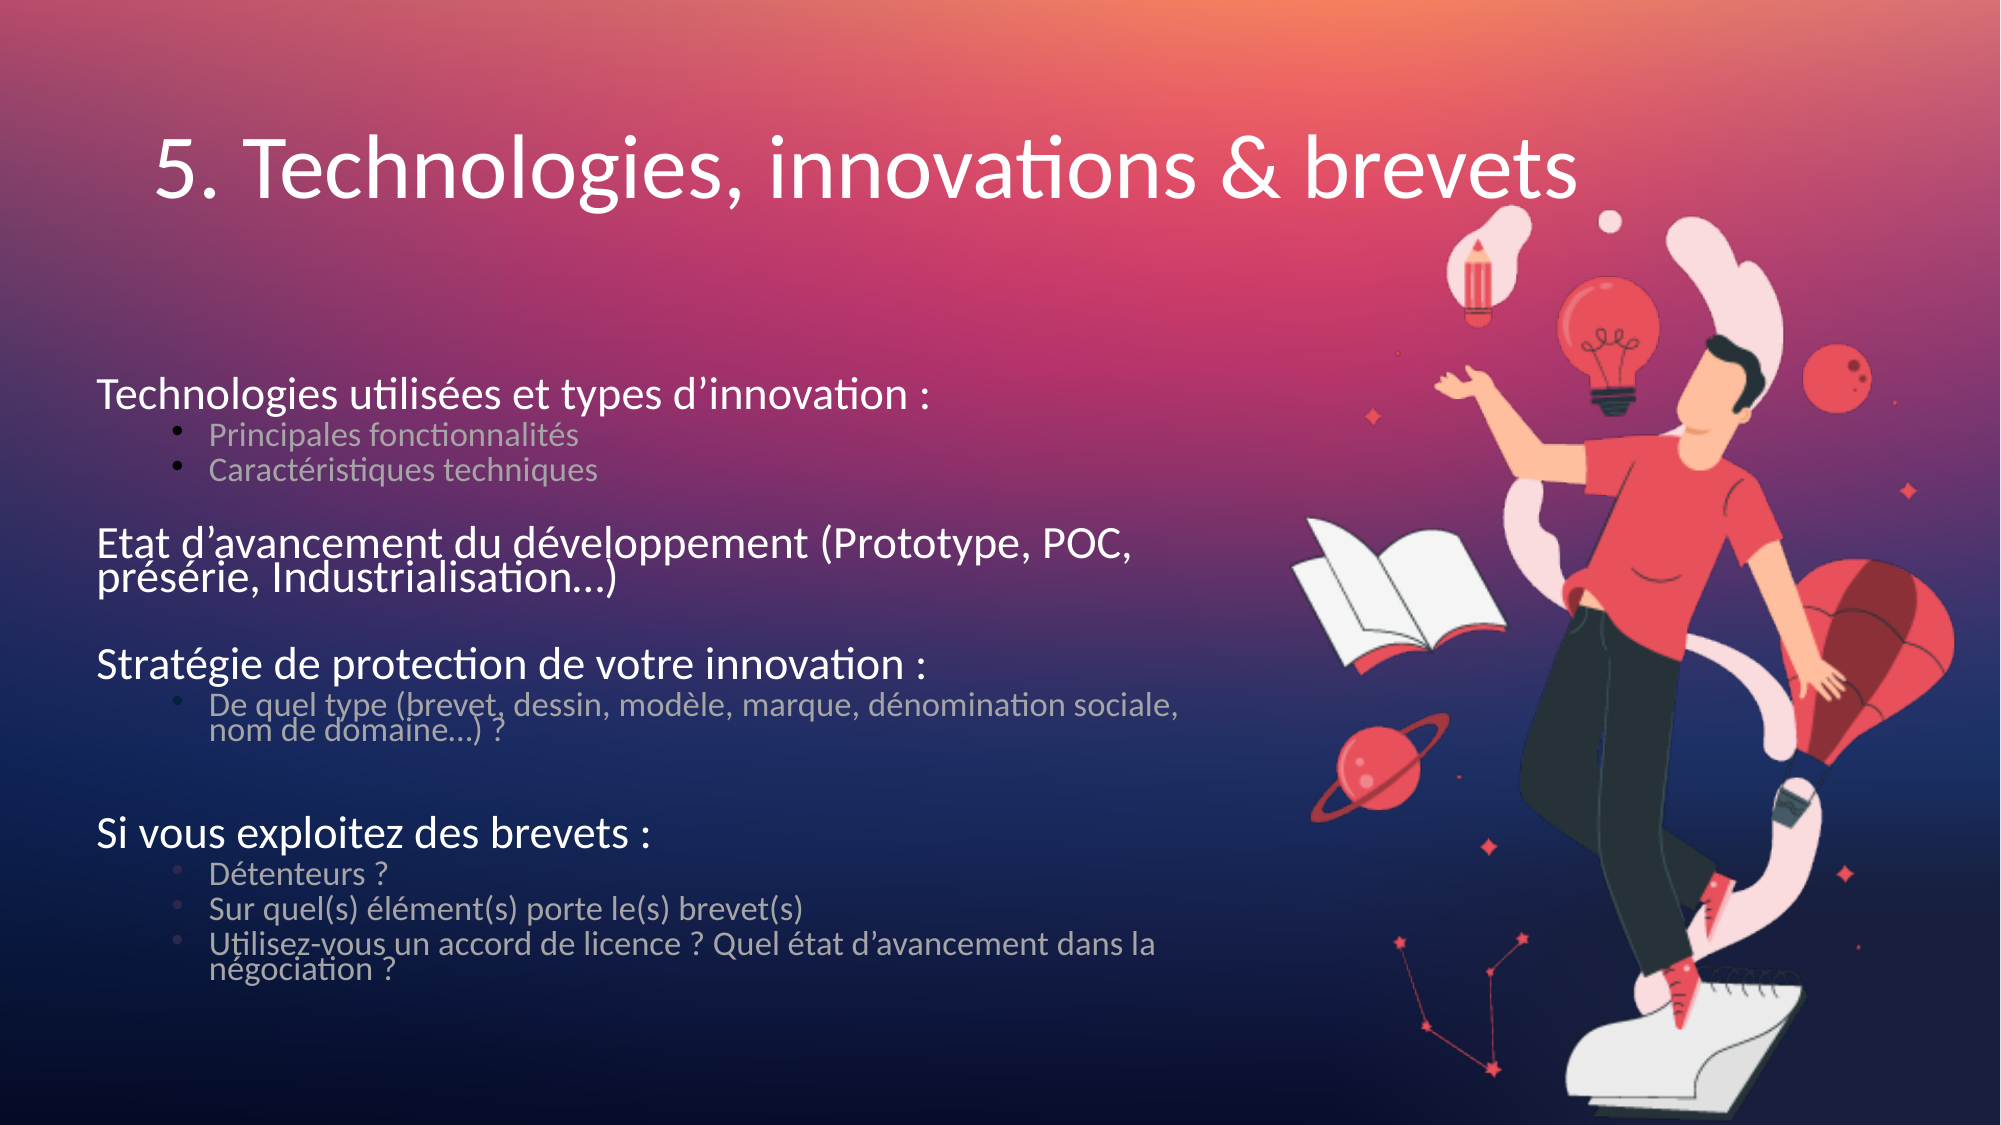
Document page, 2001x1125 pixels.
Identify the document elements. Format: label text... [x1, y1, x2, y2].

list Technologies utilisées et types d’innovation : Principales fonctionnalités Caractéristiques techniques Etat d’avancement du développement (Prototype, POC, présérie, Industrialisation…) Stratégie de protection de votre innovation : De quel type (brevet, dessin, modèle, marque, dénomination sociale, nom de domaine…) ? Si vous exploitez des brevets : Détenteurs ? Sur quel(s) élément(s) porte le(s) brevet(s) Utilisez-vous un accord de licence ? Quel état d’avancement dans la négociation ? [81, 375, 1116, 1030]
title 5. Technologies, innovations & brevets [137, 59, 1863, 278]
picture [0, 0, 2001, 1125]
